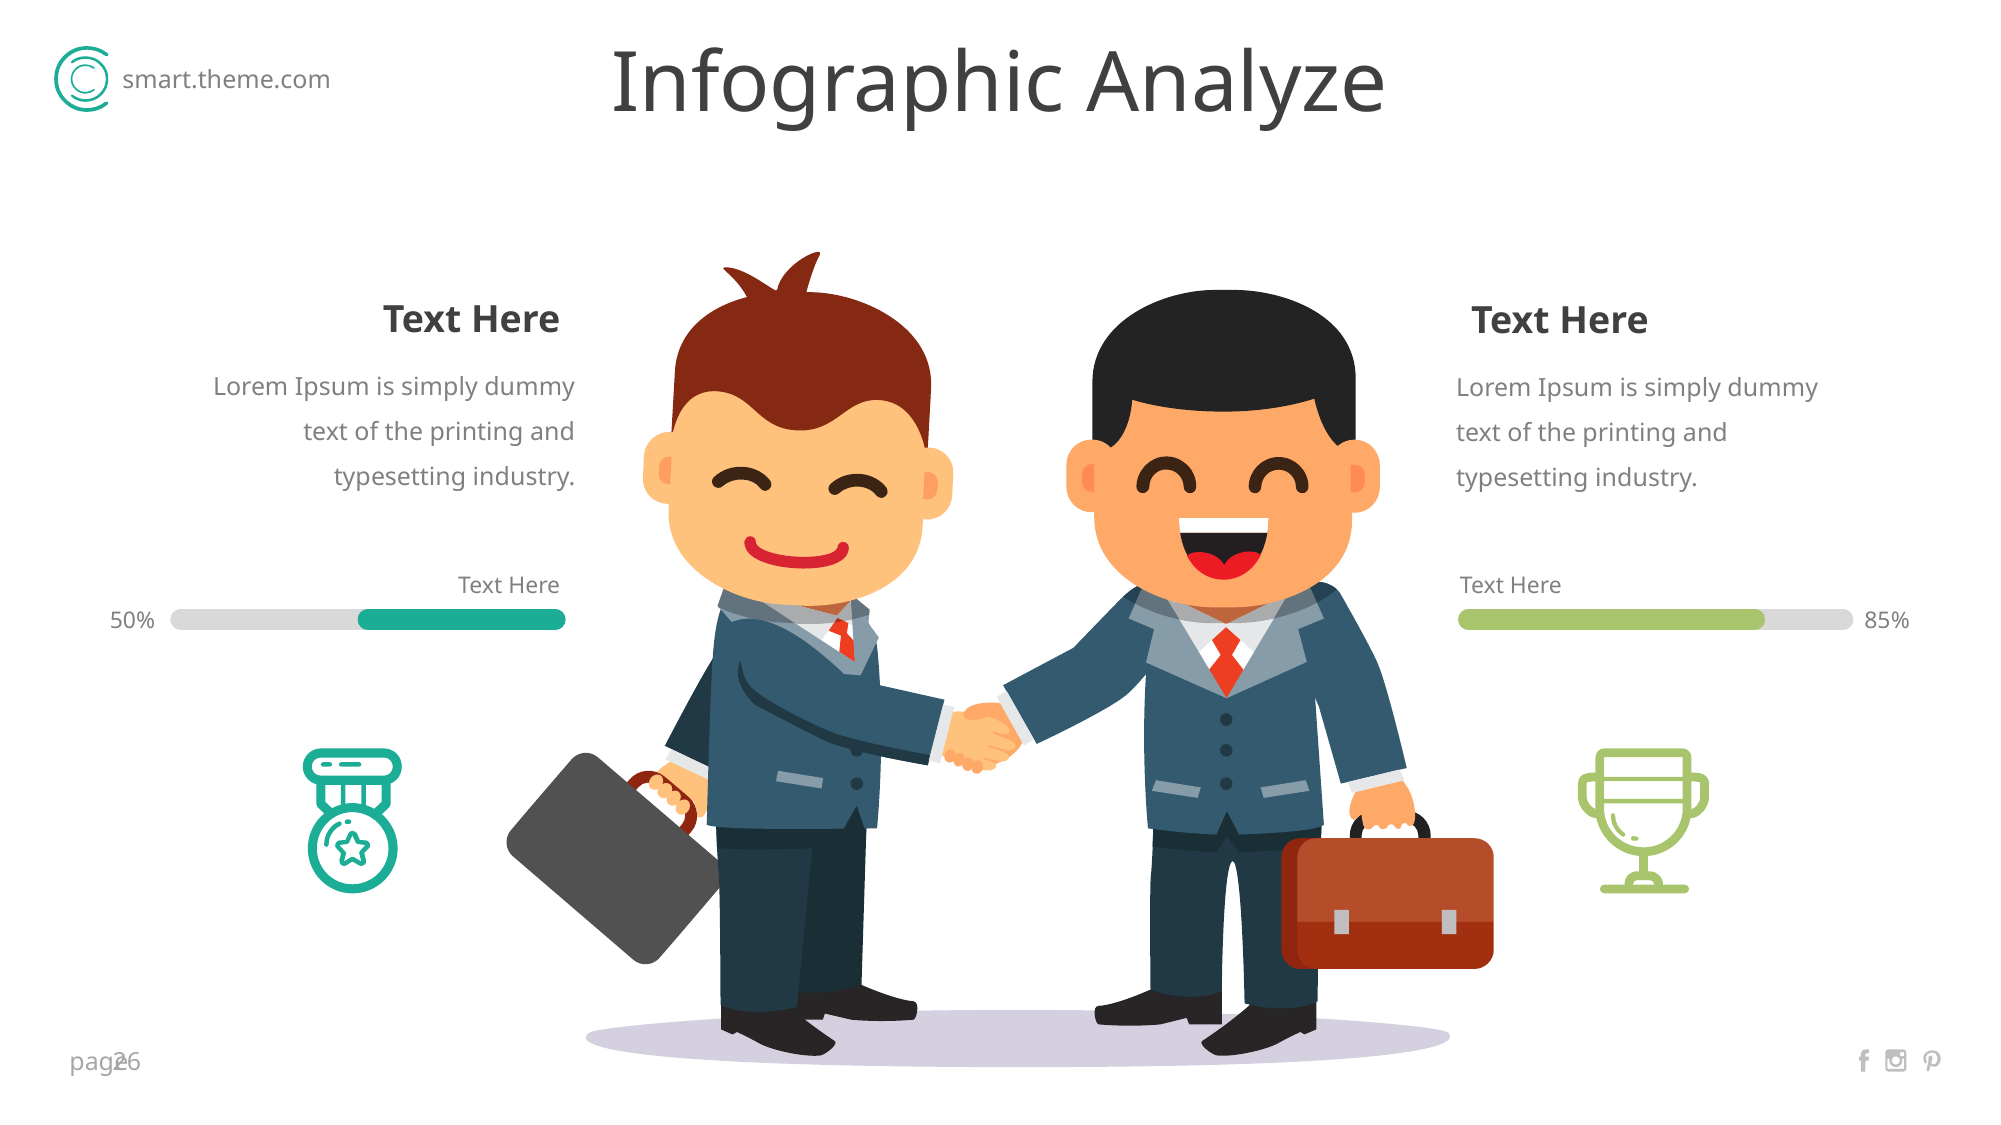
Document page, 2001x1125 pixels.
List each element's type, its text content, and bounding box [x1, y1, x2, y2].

text_box Lorem Ipsum is simply dummy text of the printing and typesetting industry. [185, 348, 504, 498]
text_box Lorem Ipsum is simply dummy text of the printing and typesetting industry. [1494, 349, 1843, 499]
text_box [1577, 748, 1709, 894]
text_box Text Here [1494, 288, 1664, 349]
text_box Text Here [367, 287, 504, 348]
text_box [302, 748, 402, 894]
text_box 50% [94, 598, 170, 641]
text_box Infographic Analyze [596, 20, 1404, 136]
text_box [504, 243, 1494, 1068]
text_box Text Here [1494, 563, 1577, 606]
text_box 85% [1849, 598, 1925, 641]
text_box Text Here [443, 563, 504, 606]
